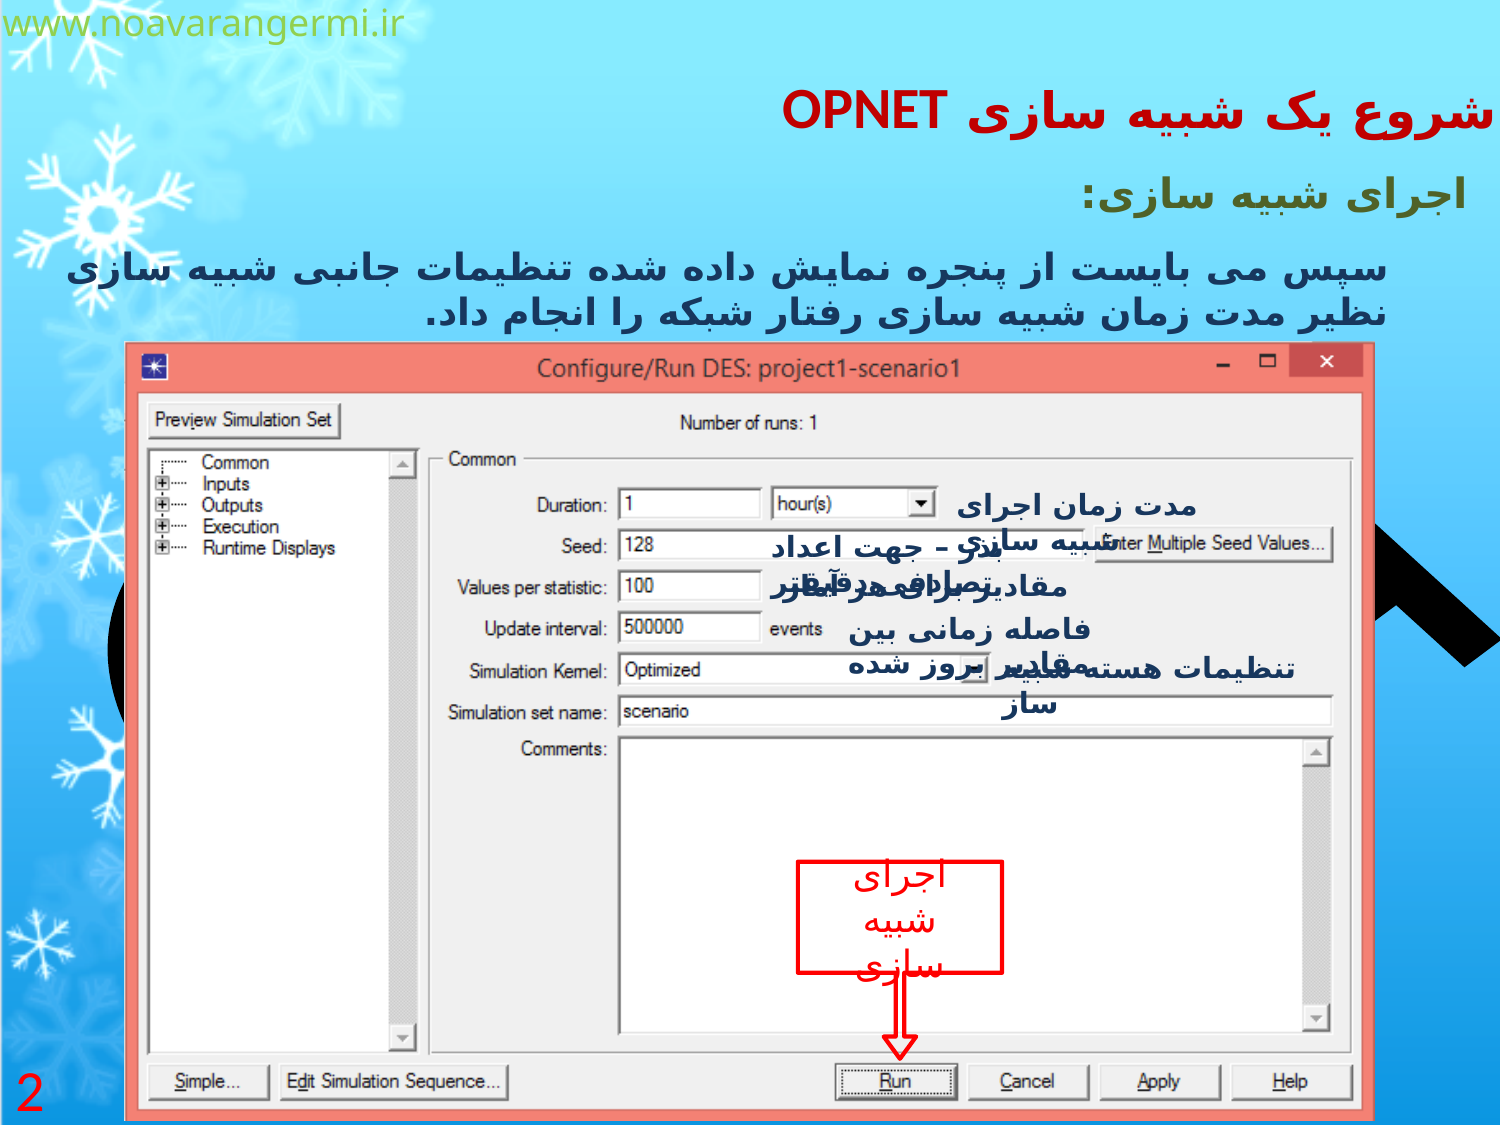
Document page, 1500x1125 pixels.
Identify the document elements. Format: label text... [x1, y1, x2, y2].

picture [0, 0, 1500, 1125]
text_box شروع یک شبیه سازی OPNET اجرای شبیه سازی: [767, 62, 1500, 225]
text_box سپس می بایست از پنجره نمایش داده شده تنظیمات جانبی شبیه سازی نظیر مدت زمان شبیه سازی رفتار شبکه را انجام داد. [50, 235, 1404, 341]
slide_number 25 [0, 1057, 80, 1118]
text_box www.noavarangermi.ir [0, 0, 425, 51]
